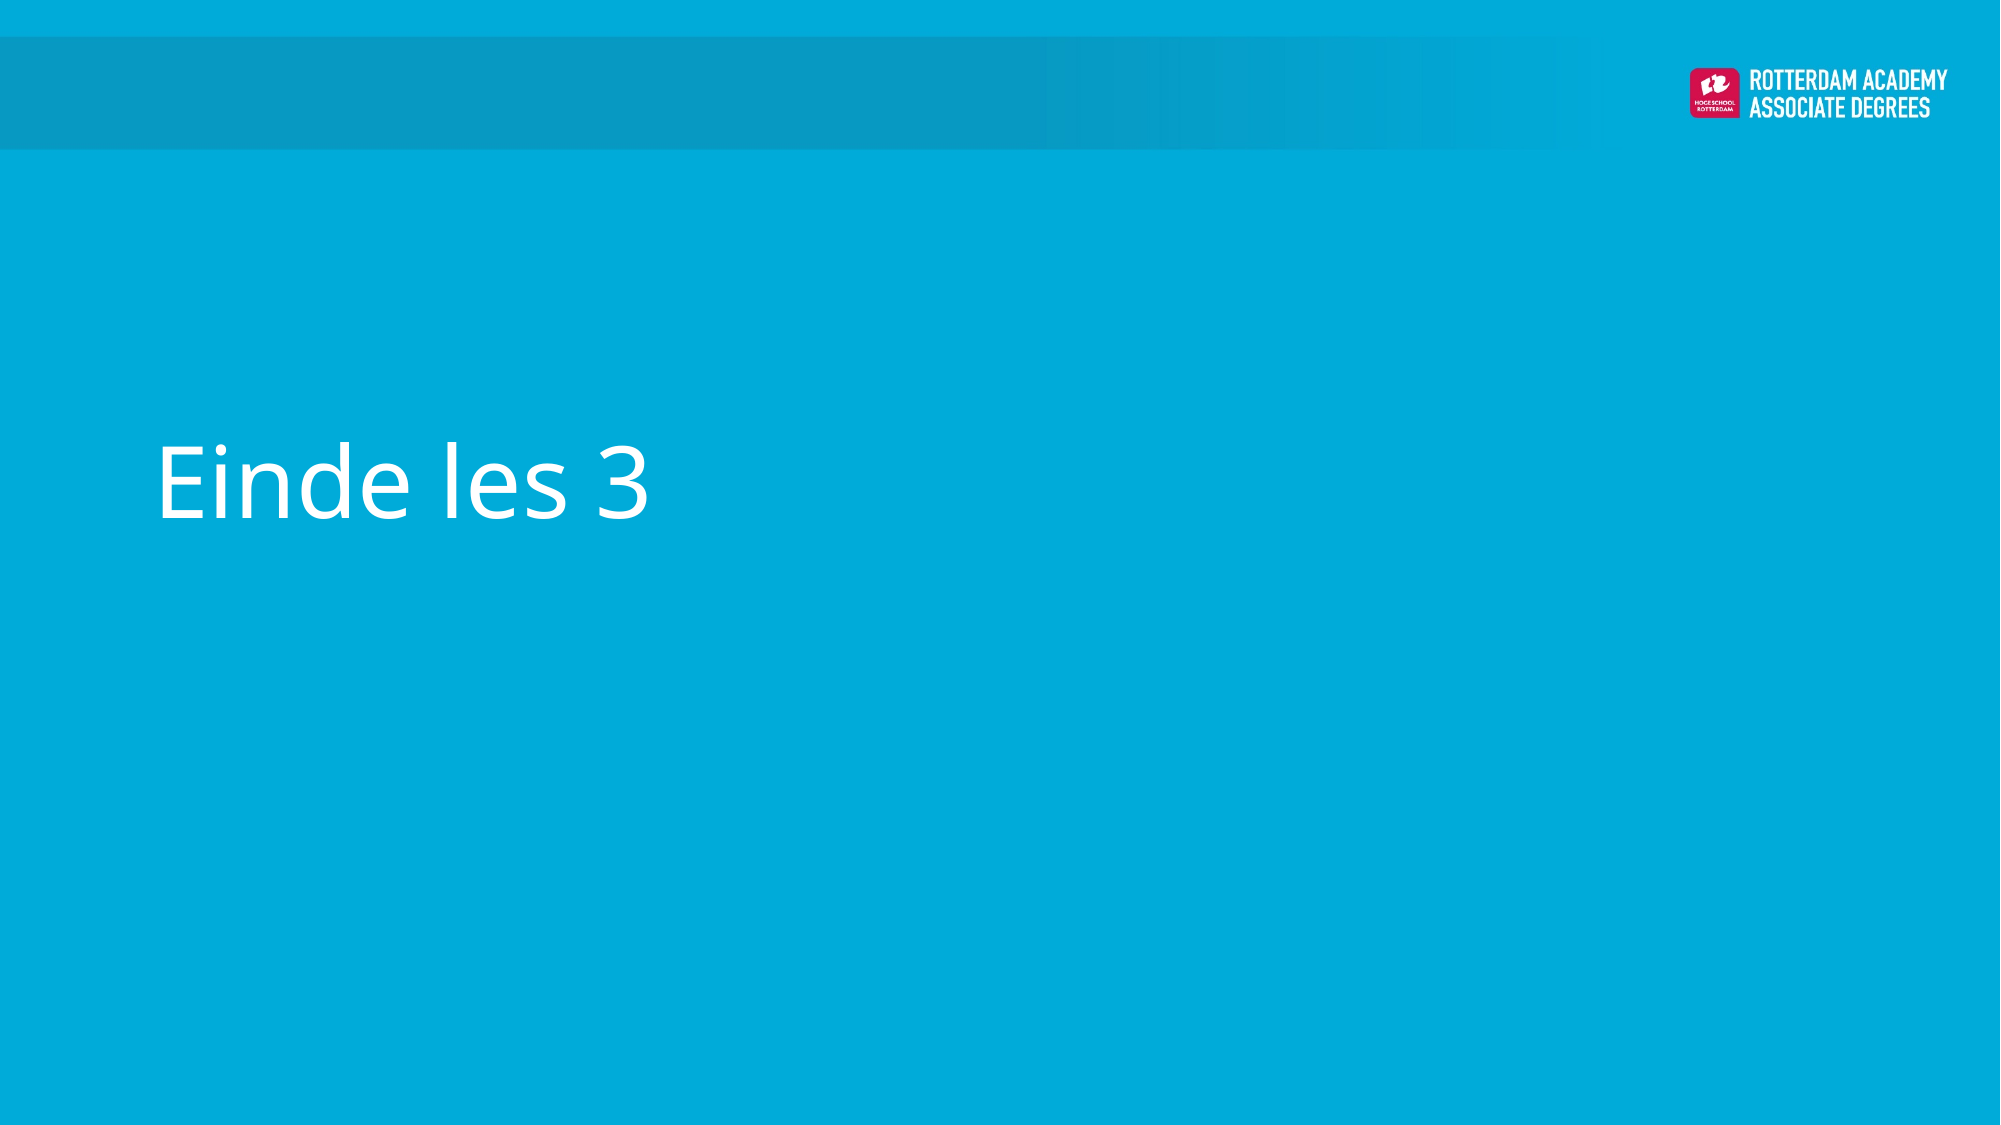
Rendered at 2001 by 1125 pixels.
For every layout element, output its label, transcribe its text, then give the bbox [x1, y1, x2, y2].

picture [1863, 69, 1947, 90]
picture [1852, 97, 1896, 118]
title Einde les 3 [138, 261, 1751, 548]
picture [1690, 68, 1740, 118]
picture [1750, 69, 1773, 90]
picture [1774, 69, 1856, 90]
picture [1750, 97, 1825, 118]
picture [1825, 97, 1845, 117]
picture [1899, 97, 1930, 118]
